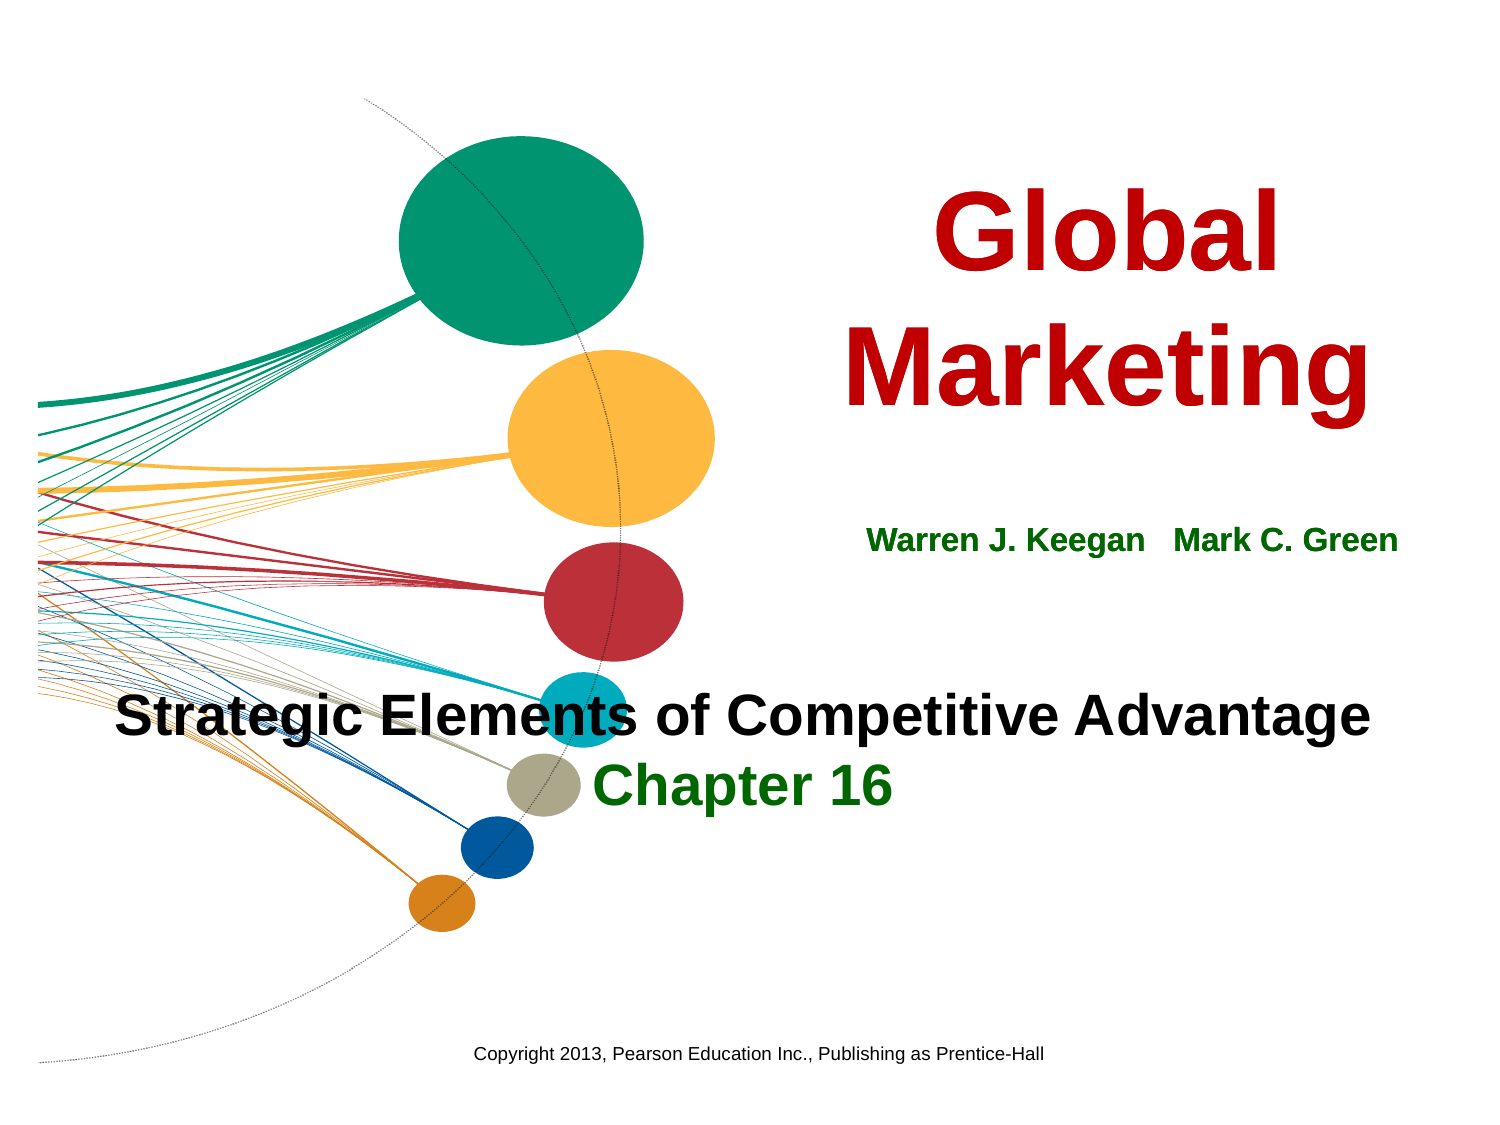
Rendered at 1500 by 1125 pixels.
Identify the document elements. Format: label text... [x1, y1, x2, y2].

text_box Global Marketing [821, 150, 1395, 436]
text_box Strategic Elements of Competitive Advantage Chapter 16 [98, 669, 1389, 825]
text_box Copyright 2013, Pearson Education Inc., Publishing as Prentice-Hall [459, 1033, 1059, 1094]
picture [37, 104, 622, 1064]
text_box Warren J. Keegan Mark C. Green [851, 510, 1425, 566]
